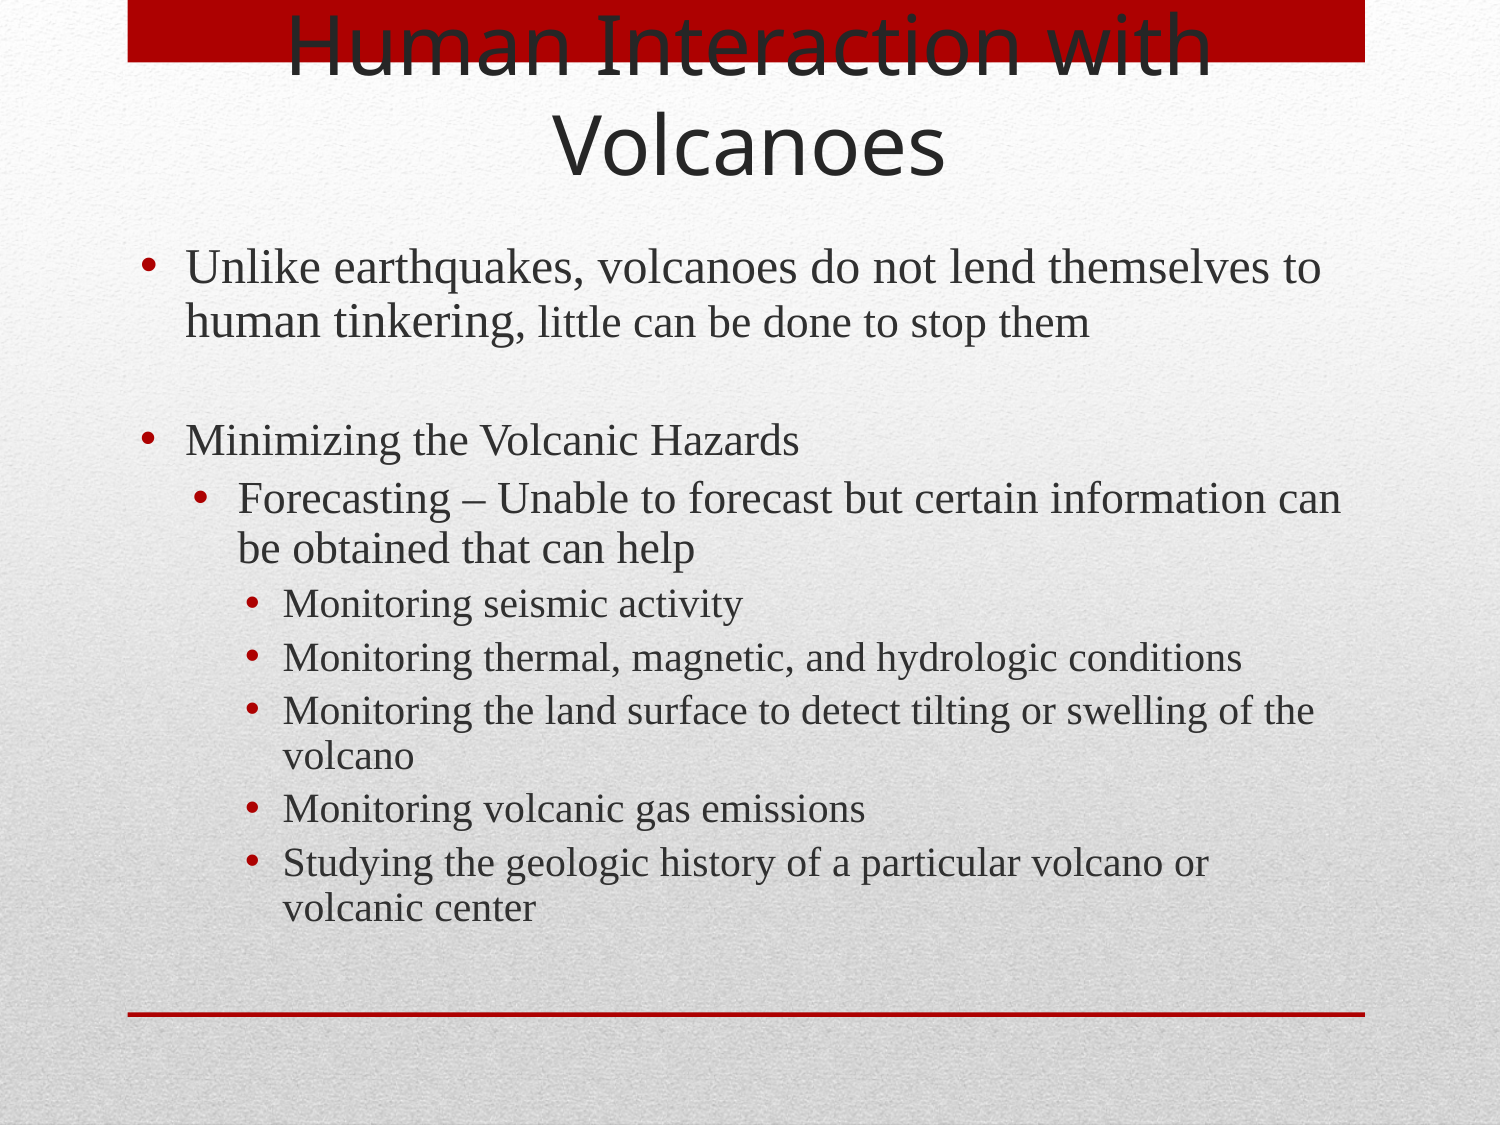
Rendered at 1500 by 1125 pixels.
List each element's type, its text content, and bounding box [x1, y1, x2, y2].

list Unlike earthquakes, volcanoes do not lend themselves to human tinkering, little can be done to stop them Minimizing the Volcanic Hazards Forecasting – Unable to forecast but certain information can be obtained that can help Monitoring seismic activity Monitoring thermal, magnetic, and hydrologic conditions Monitoring the land surface to detect tilting or swelling of the volcano Monitoring volcanic gas emissions Studying the geologic history of a particular volcano or volcanic center [125, 224, 1363, 1025]
title Human Interaction with Volcanoes [62, 0, 1438, 200]
